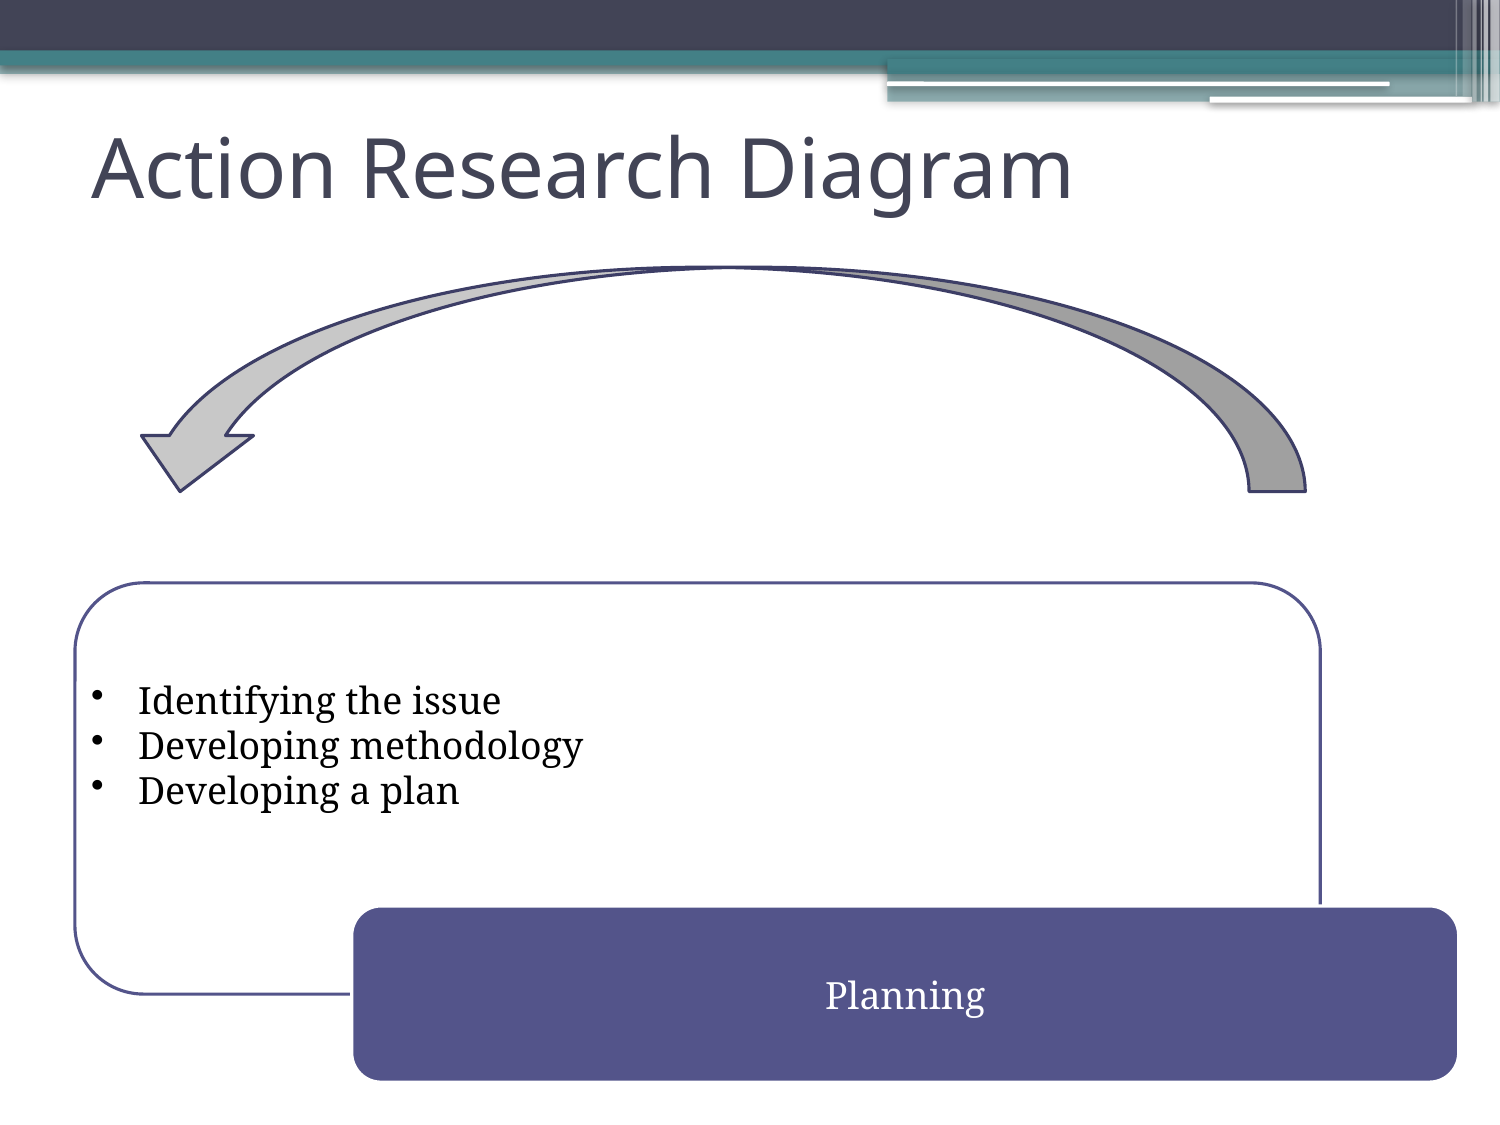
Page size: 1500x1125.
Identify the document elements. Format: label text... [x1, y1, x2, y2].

title Action Research Diagram [76, 78, 1427, 241]
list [74, 242, 1459, 1083]
